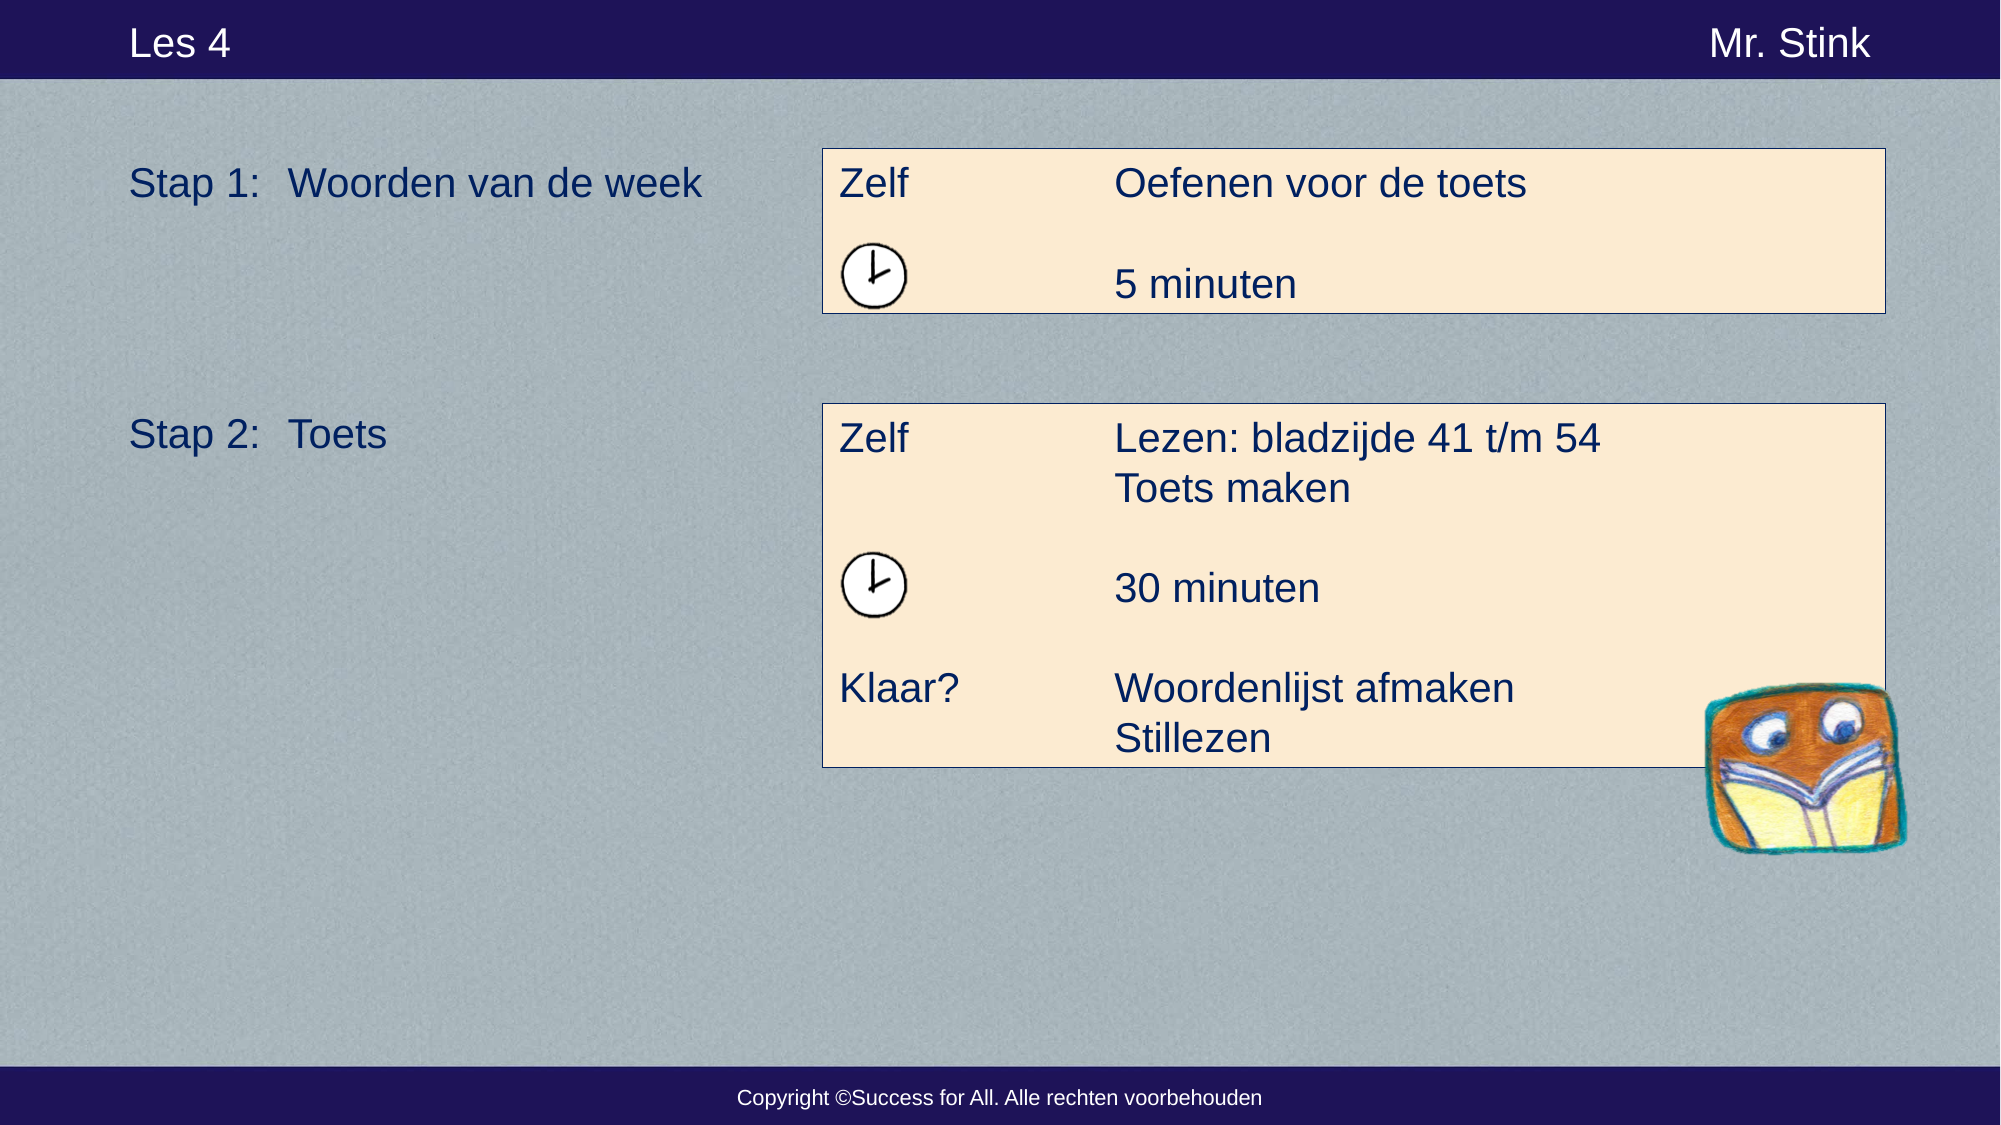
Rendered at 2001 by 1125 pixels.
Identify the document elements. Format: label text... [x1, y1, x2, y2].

text_box Les 4 [114, 8, 354, 73]
text_box Zelf Oefenen voor de toets 5 minuten [822, 148, 1886, 314]
text_box Zelf Lezen: bladzijde 41 t/m 54 Toets maken 30 minuten Klaar? Woordenlijst afmaken Stillezen [822, 403, 1886, 768]
text_box Stap 1: Woorden van de week Stap 2: Toets [114, 148, 907, 764]
text_box Copyright ©Success for All. Alle rechten voorbehouden [0, 1076, 2000, 1125]
text_box Mr. Stink [999, 8, 1886, 73]
picture [0, 0, 2001, 1125]
